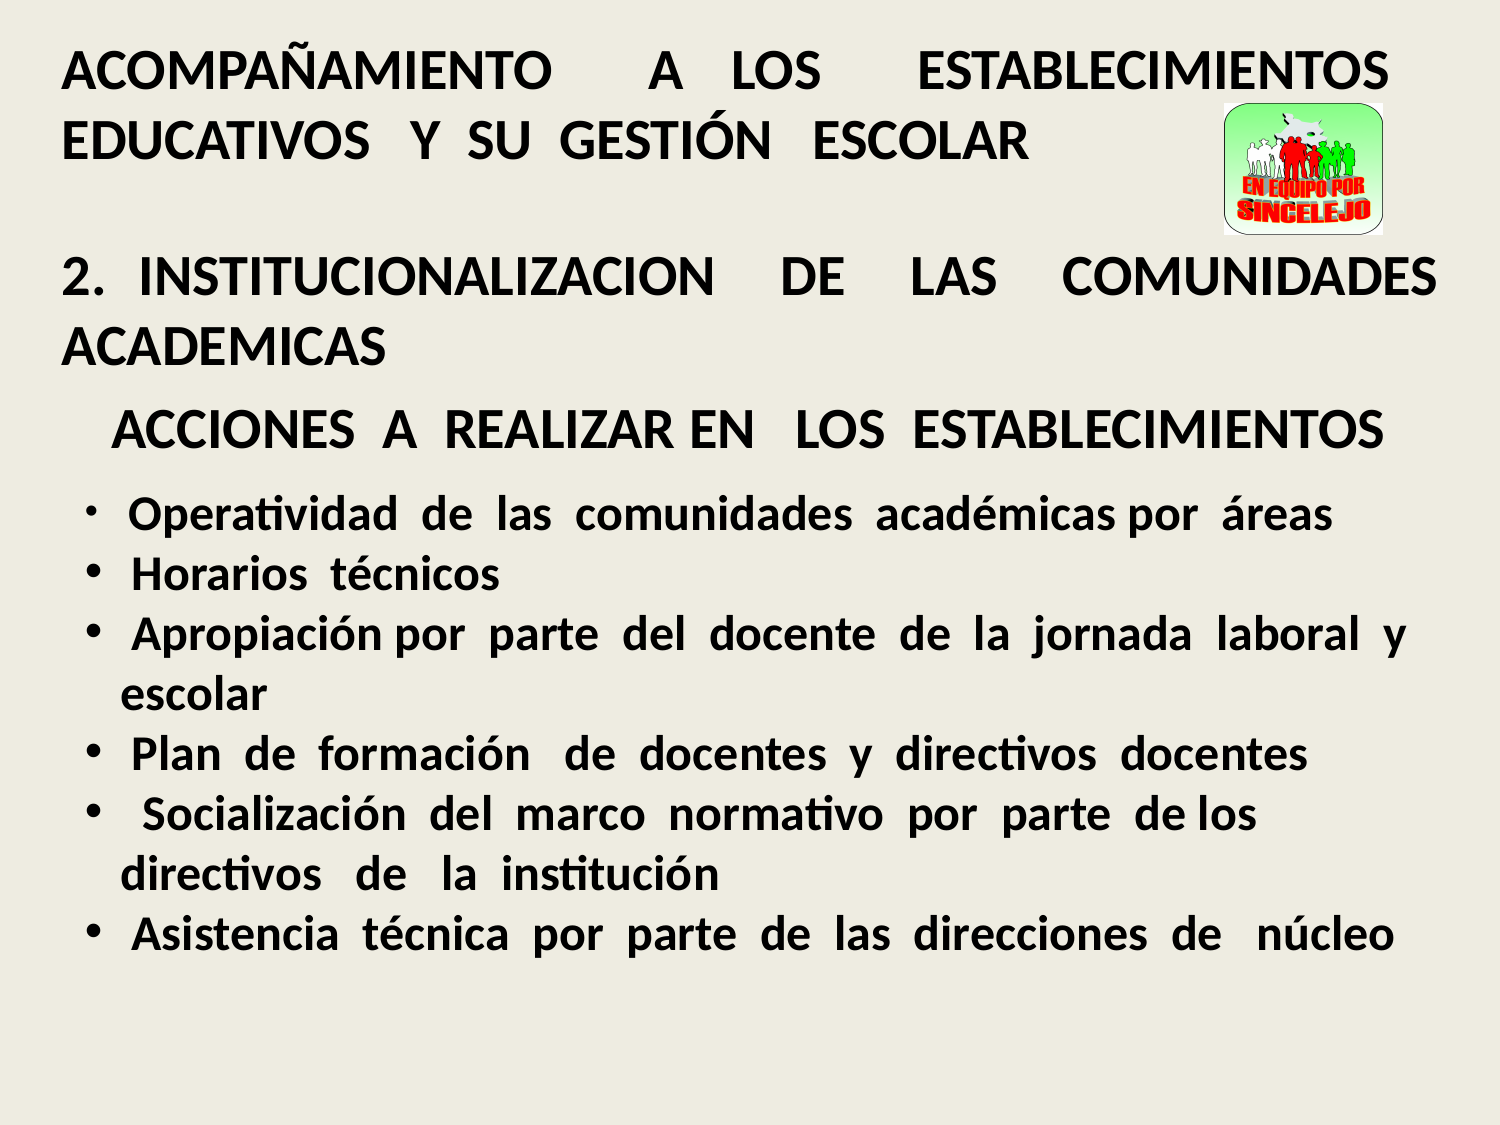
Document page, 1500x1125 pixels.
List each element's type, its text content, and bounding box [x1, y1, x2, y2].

text_box Operatividad de las comunidades académicas por áreas Horarios técnicos Apropiación por parte del docente de la jornada laboral y escolar Plan de formación de docentes y directivos docentes Socialización del marco normativo por parte de los directivos de la institución Asistencia técnica por parte de las direcciones de núcleo [70, 472, 1465, 968]
picture [1223, 102, 1383, 235]
text_box 2. INSTITUCIONALIZACION DE LAS COMUNIDADES ACADEMICAS [46, 230, 1454, 385]
text_box ACCIONES A REALIZAR EN LOS ESTABLECIMIENTOS [58, 382, 1465, 468]
text_box ACOMPAÑAMIENTO A LOS ESTABLECIMIENTOS EDUCATIVOS Y SU GESTIÓN ESCOLAR [46, 23, 1454, 179]
